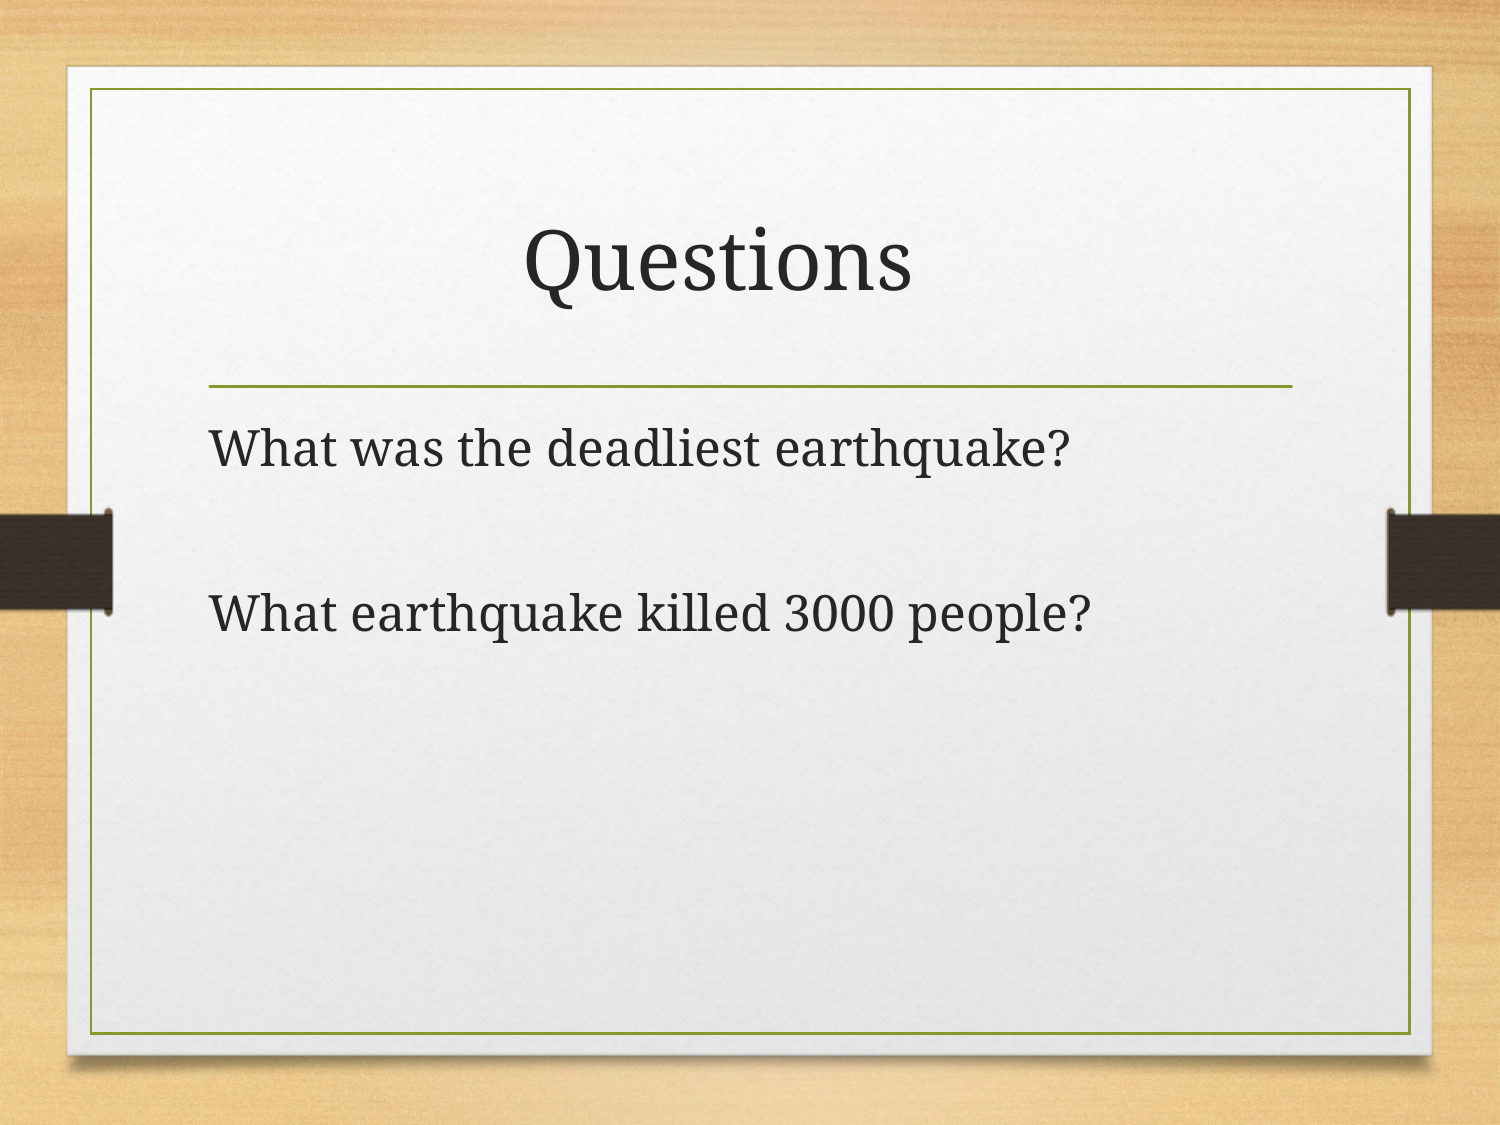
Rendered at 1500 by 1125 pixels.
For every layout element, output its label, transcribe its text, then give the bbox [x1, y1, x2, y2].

picture [0, 0, 1500, 1125]
title Questions [193, 150, 1309, 365]
list What was the deadliest earthquake? What earthquake killed 3000 people? [193, 408, 1309, 974]
